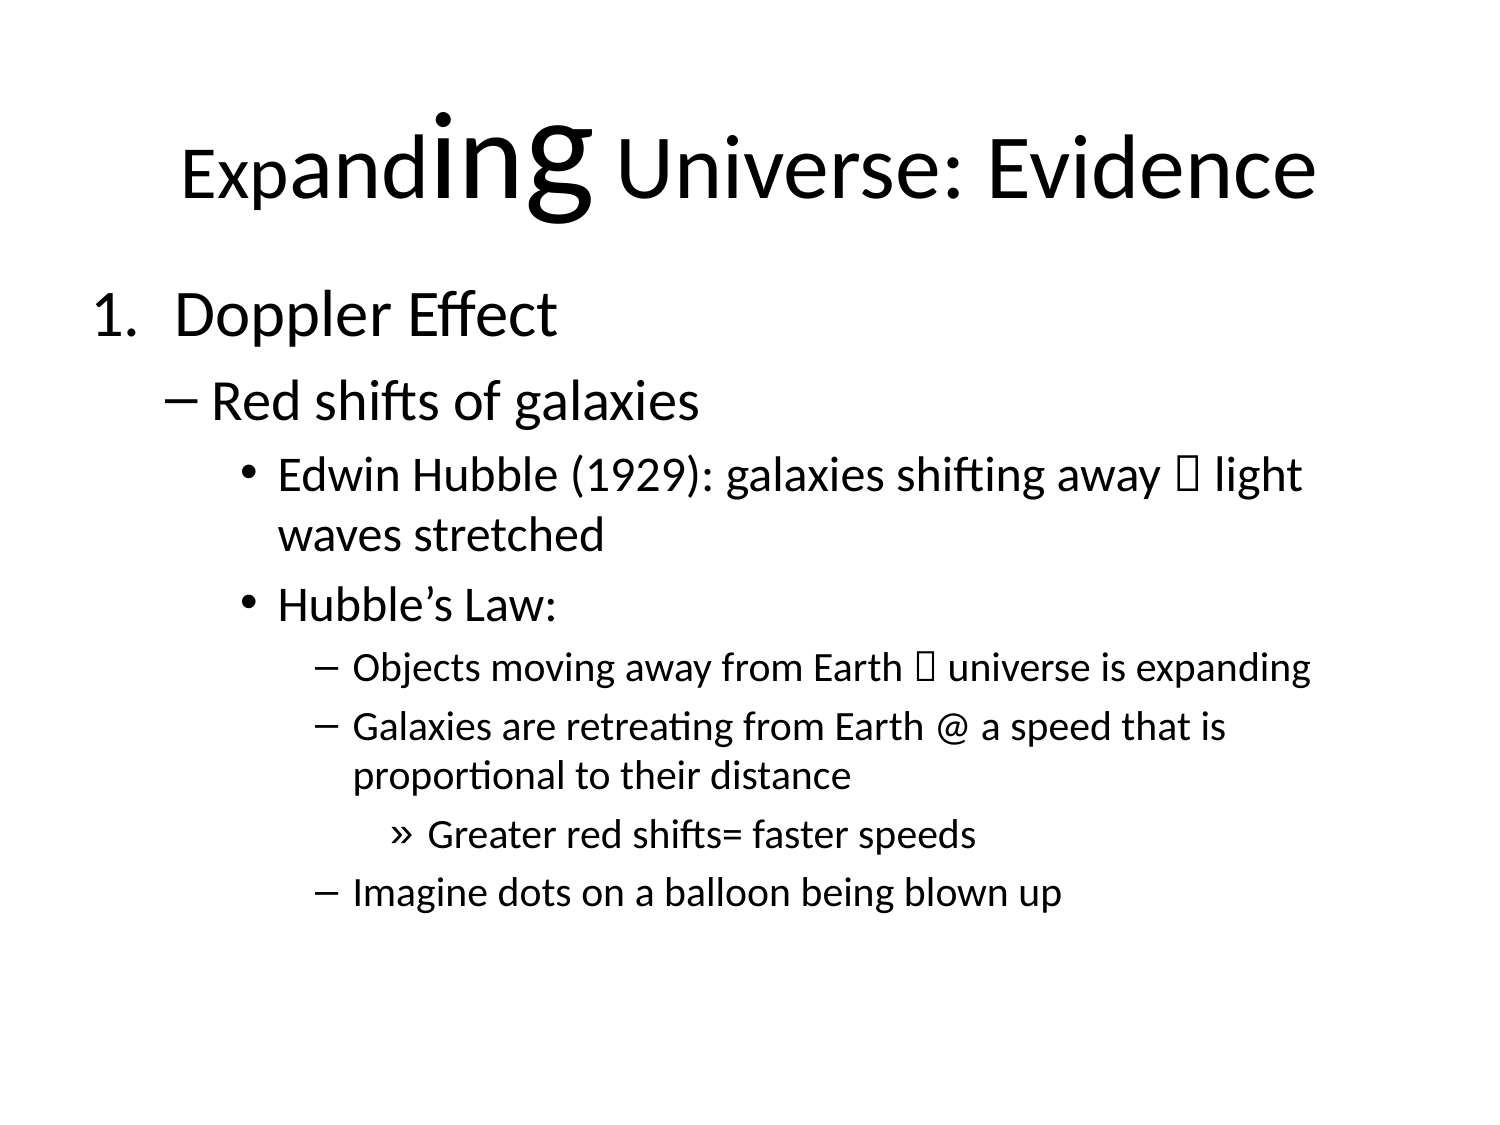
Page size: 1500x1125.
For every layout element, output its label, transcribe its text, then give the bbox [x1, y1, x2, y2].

title Expanding Universe: Evidence [74, 44, 1426, 233]
list Doppler Effect Red shifts of galaxies Edwin Hubble (1929): galaxies shifting away  light waves stretched Hubble’s Law: Objects moving away from Earth  universe is expanding Galaxies are retreating from Earth @ a speed that is proportional to their distance Greater red shifts= faster speeds Imagine dots on a balloon being blown up [74, 262, 1426, 1006]
